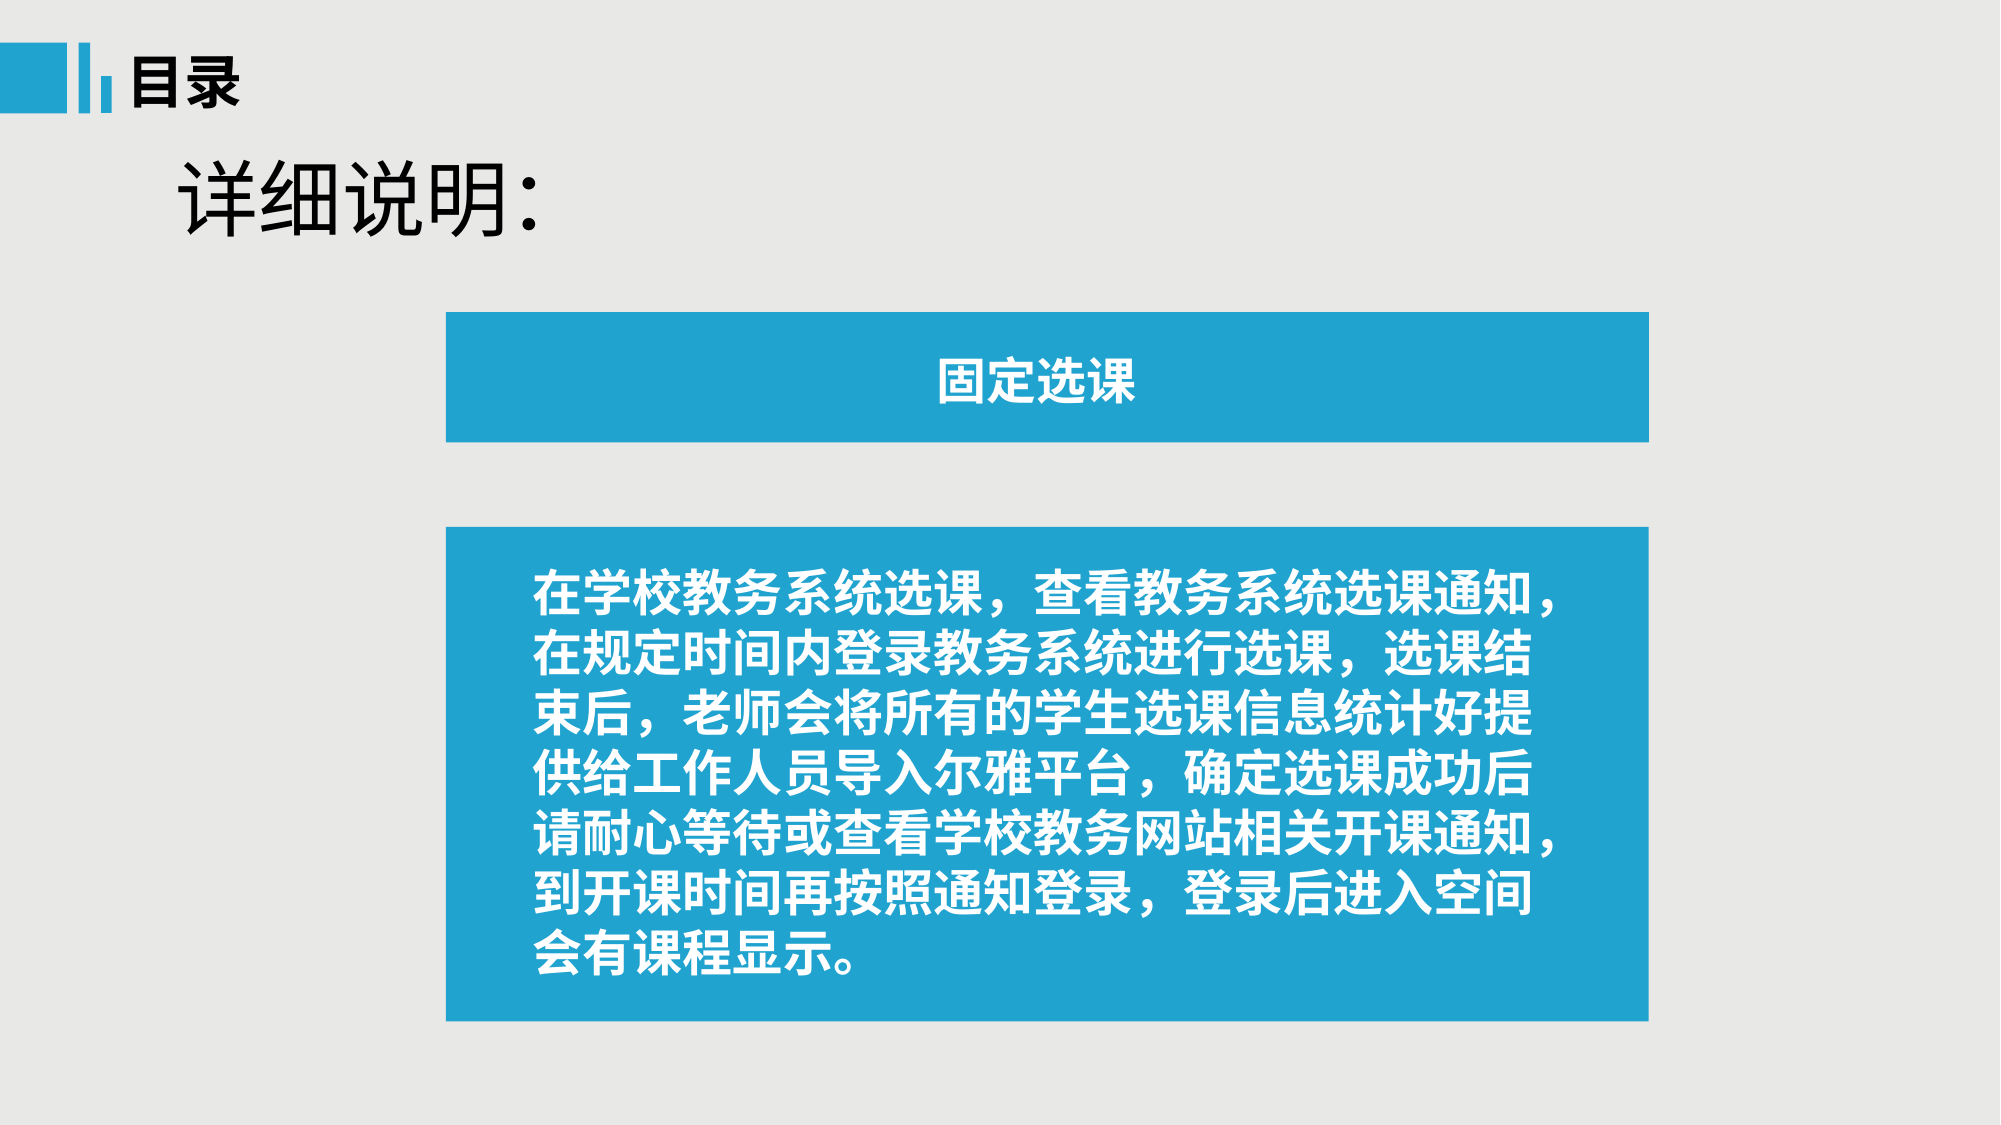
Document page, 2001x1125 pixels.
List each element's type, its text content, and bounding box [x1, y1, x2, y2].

text_box [77, 41, 92, 116]
text_box 详细说明： [160, 139, 1437, 255]
text_box [0, 41, 69, 116]
text_box [444, 525, 1651, 1023]
text_box 目录 [111, 38, 303, 123]
text_box 固定选课 [921, 342, 1178, 418]
text_box 在学校教务系统选课，查看教务系统选课通知，在规定时间内登录教务系统进行选课，选课结束后，老师会将所有的学生选课信息统计好提供给工作人员导入尔雅平台，确定选课成功后请耐心等待或查看学校教务网站相关开课通知，到开课时间再按照通知登录，登录后进入空间会有课程显示。 [518, 554, 1595, 989]
text_box [99, 74, 111, 115]
text_box [444, 310, 1651, 444]
